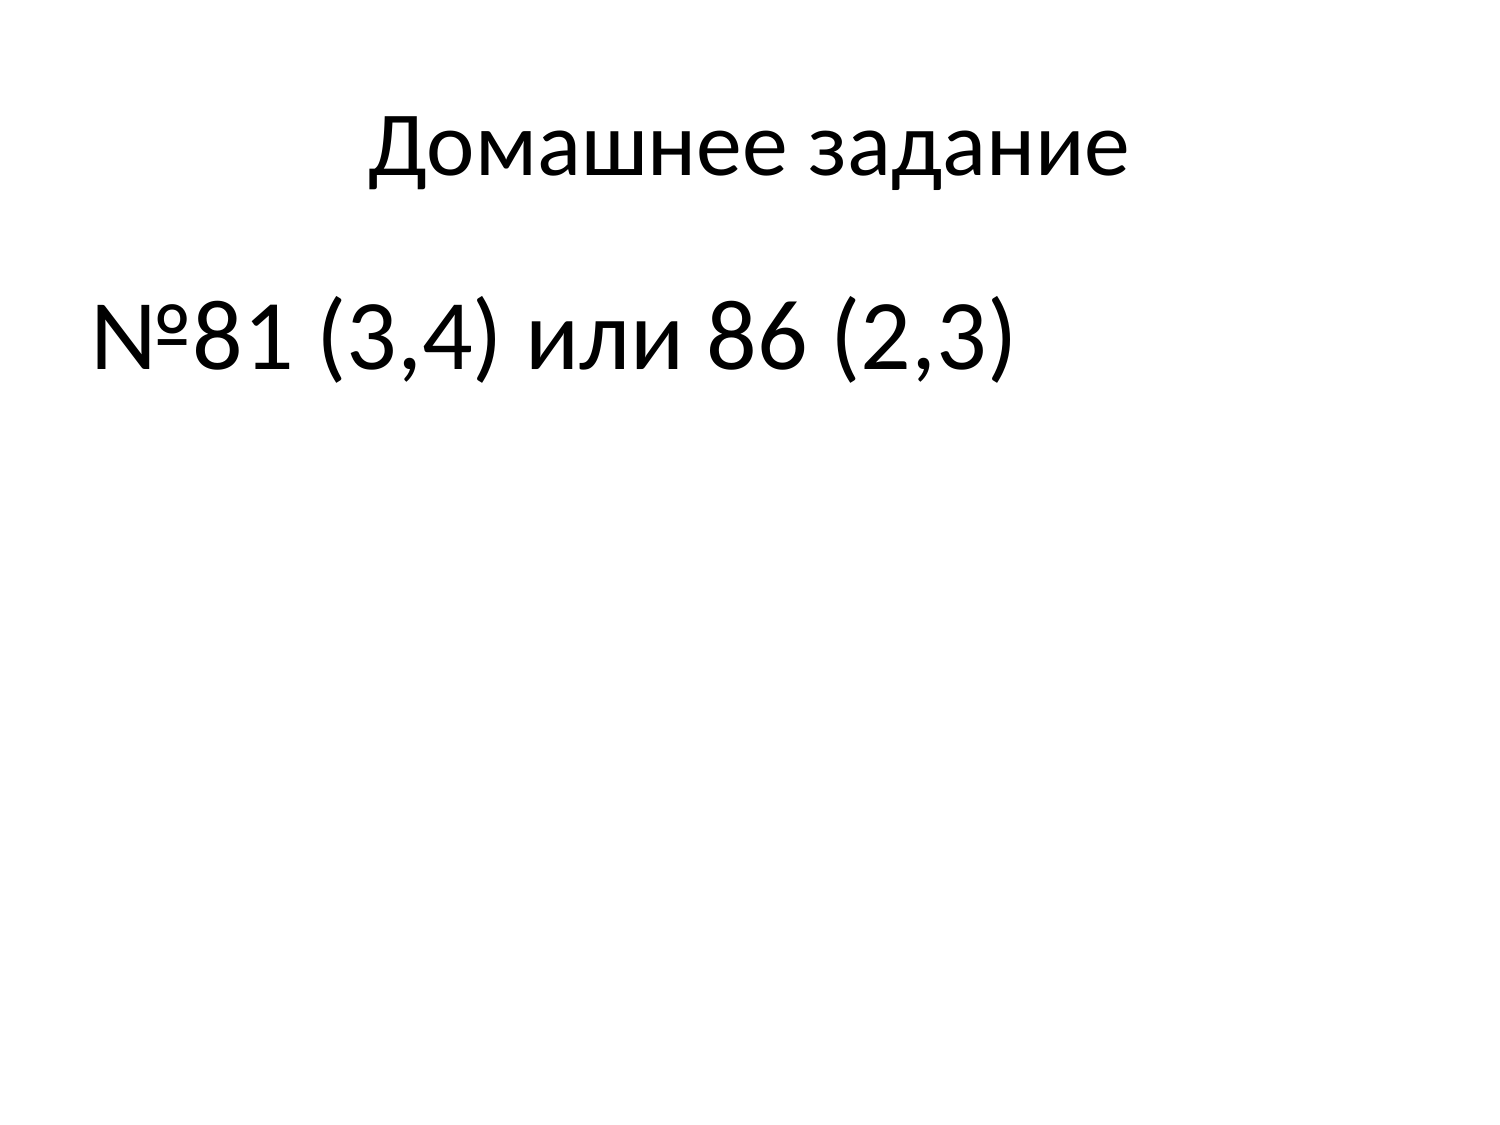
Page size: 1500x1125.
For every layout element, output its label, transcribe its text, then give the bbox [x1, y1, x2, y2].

title Домашнее задание [75, 45, 1425, 233]
list №81 (3,4) или 86 (2,3) [75, 262, 1425, 1005]
